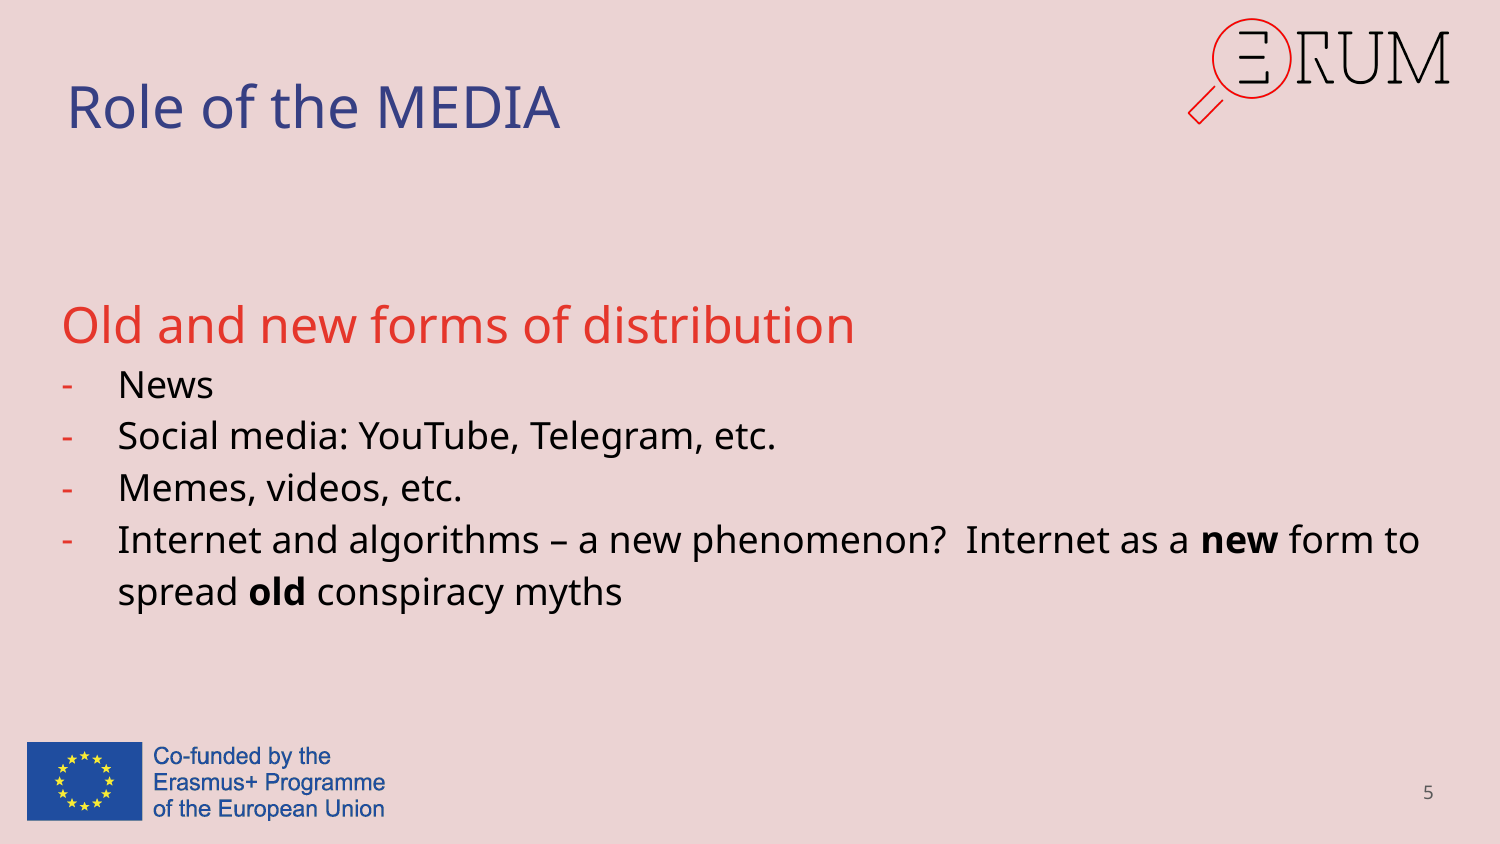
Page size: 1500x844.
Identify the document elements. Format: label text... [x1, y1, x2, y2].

slide_number 5 [1358, 761, 1449, 826]
picture [1136, 0, 1500, 137]
list Old and new forms of distribution News Social media: YouTube, Telegram, etc. Memes, videos, etc. Internet and algorithms – a new phenomenon? Internet as a new form to spread old conspiracy myths [27, 169, 1449, 729]
title Role of the MEDIA [51, 55, 1168, 150]
picture [27, 742, 385, 821]
